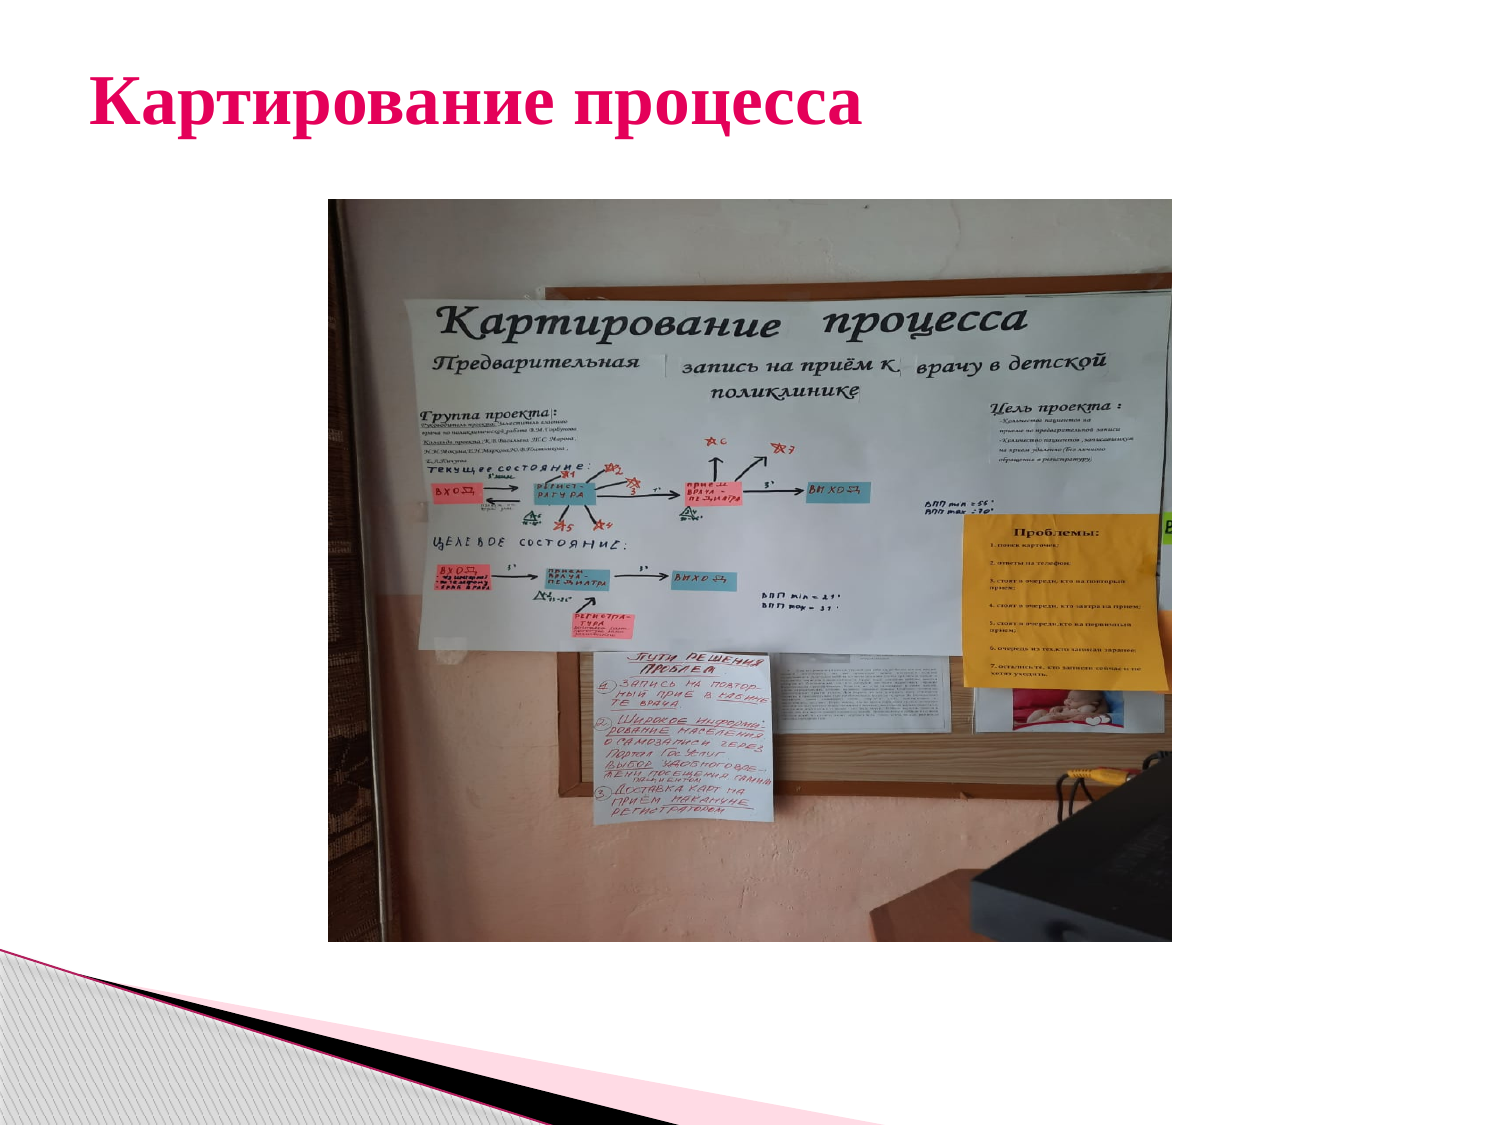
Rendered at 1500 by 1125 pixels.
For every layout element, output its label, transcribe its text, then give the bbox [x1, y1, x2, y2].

title Картирование процесса [75, 45, 1425, 233]
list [327, 198, 1173, 942]
